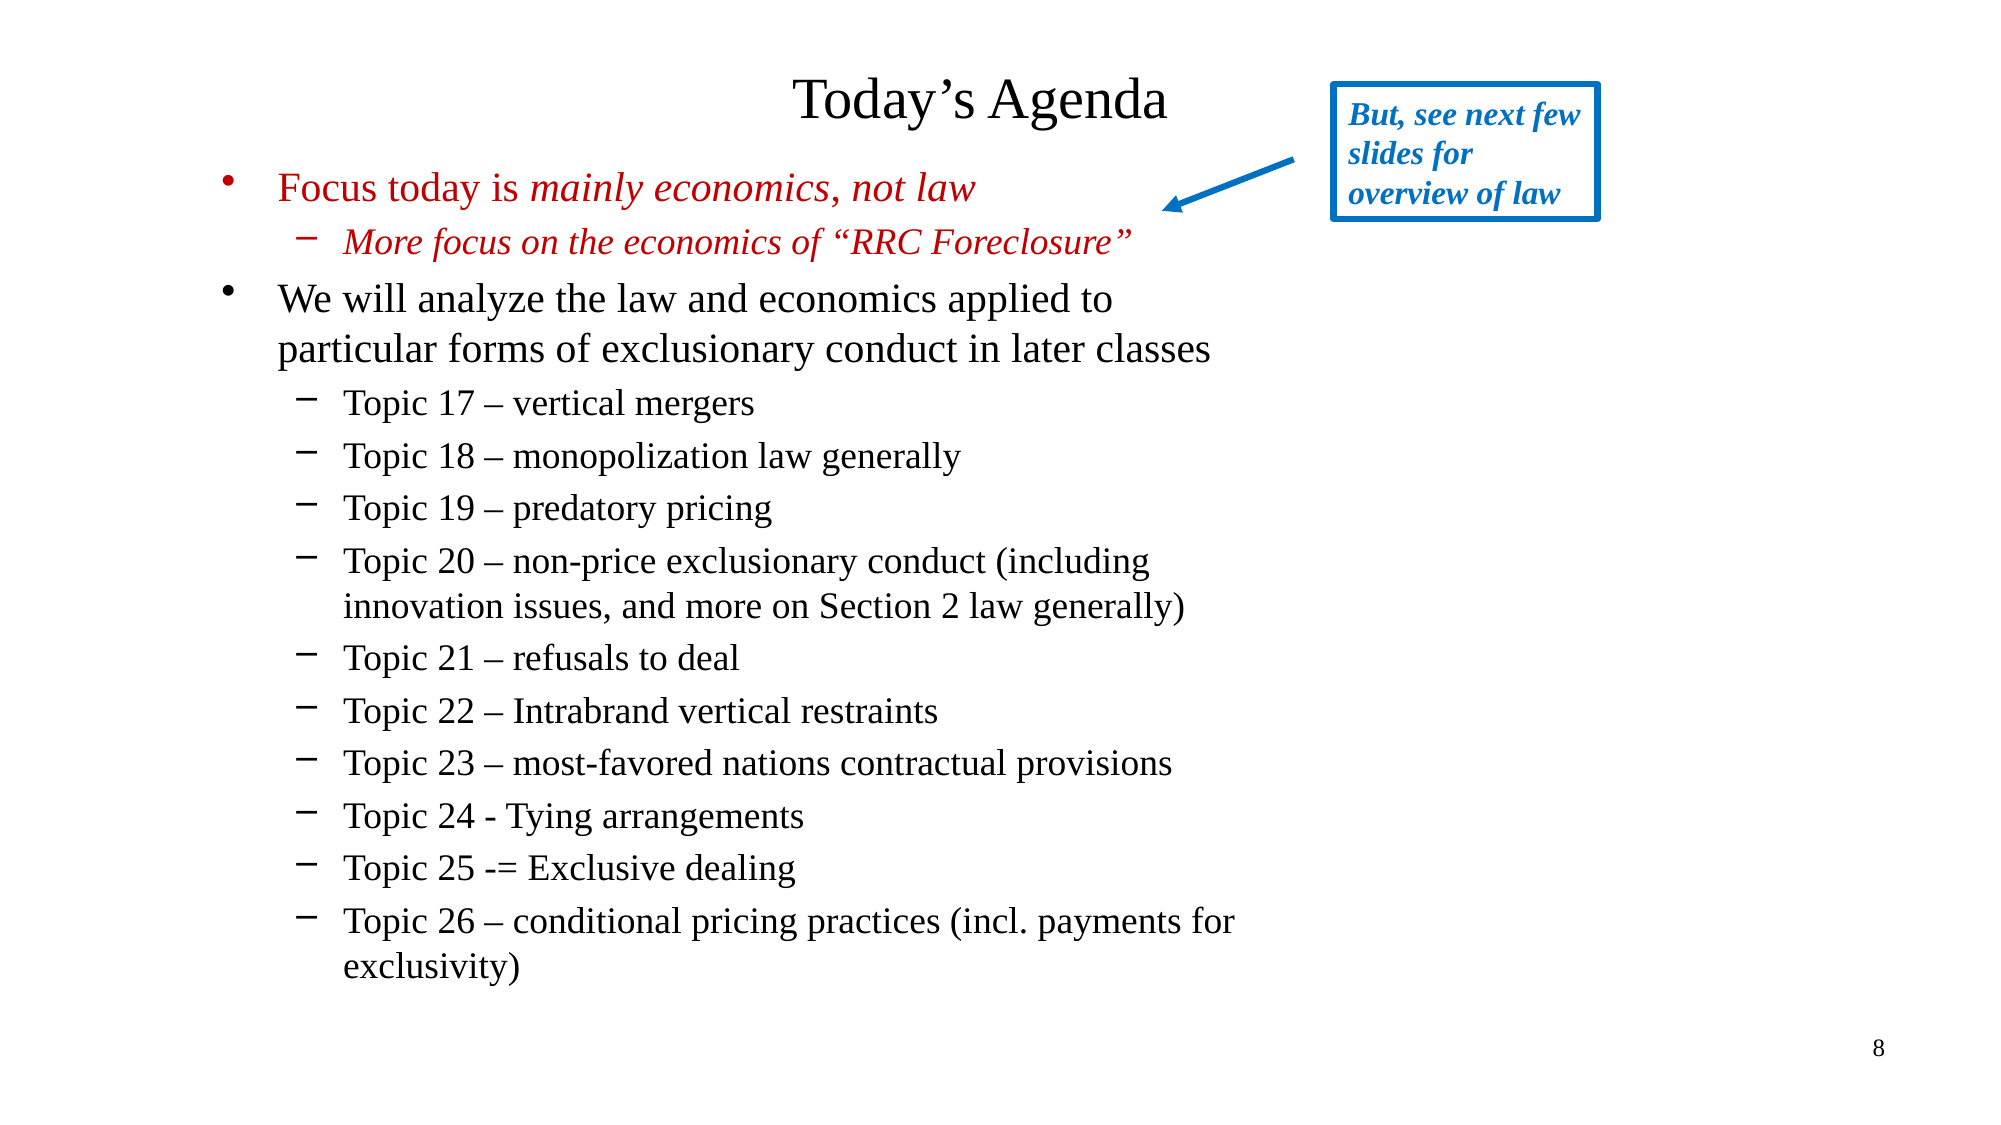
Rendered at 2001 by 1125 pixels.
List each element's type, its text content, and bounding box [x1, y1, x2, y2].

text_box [1161, 158, 1294, 211]
list Focus today is mainly economics, not law More focus on the economics of “RRC Foreclosure” We will analyze the law and economics applied to particular forms of exclusionary conduct in later classes Topic 17 – vertical mergers Topic 18 – monopolization law generally Topic 19 – predatory pricing Topic 20 – non-price exclusionary conduct (including innovation issues, and more on Section 2 law generally) Topic 21 – refusals to deal Topic 22 – Intrabrand vertical restraints Topic 23 – most-favored nations contractual provisions Topic 24 - Tying arrangements Topic 25 -= Exclusive dealing Topic 26 – conditional pricing practices (incl. payments for exclusivity) [206, 152, 1294, 895]
slide_number 8 [1433, 1024, 1901, 1103]
title Today’s Agenda [337, 1, 1638, 189]
text_box But, see next few slides for overview of law [1333, 84, 1598, 219]
